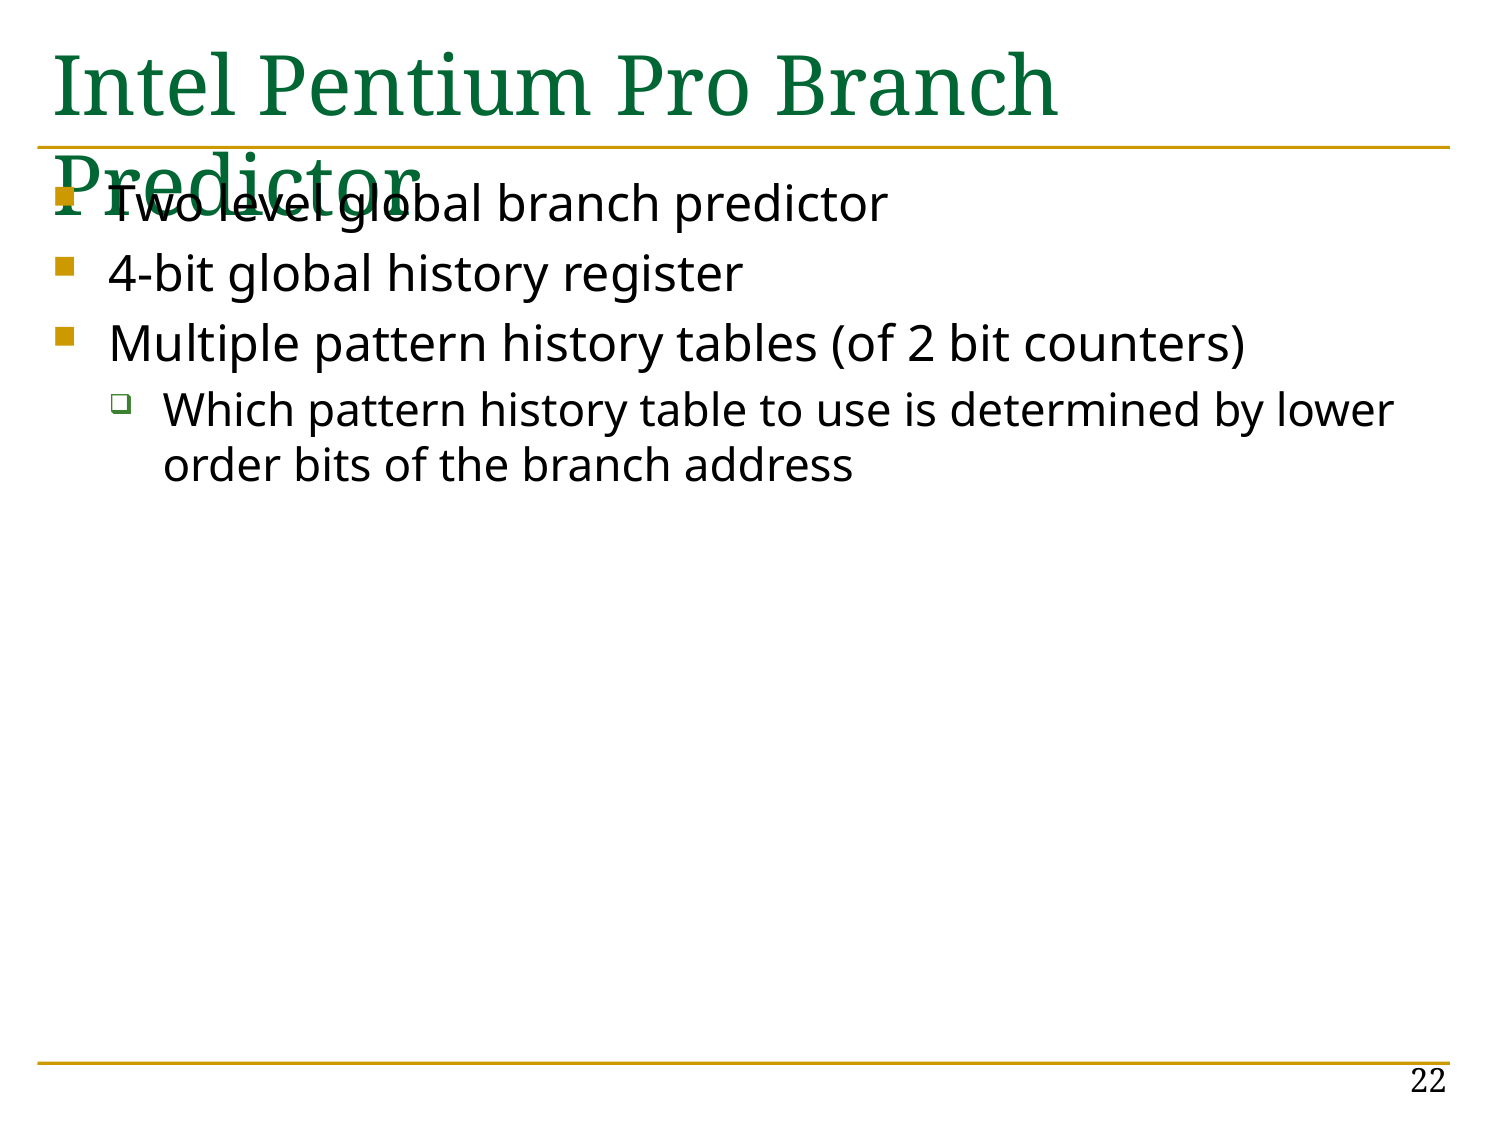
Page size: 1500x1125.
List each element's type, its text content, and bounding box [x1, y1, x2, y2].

list Two level global branch predictor 4-bit global history register Multiple pattern history tables (of 2 bit counters) Which pattern history table to use is determined by lower order bits of the branch address [37, 163, 1450, 1016]
title Intel Pentium Pro Branch Predictor [37, 24, 1450, 163]
slide_number 22 [1111, 1036, 1462, 1112]
